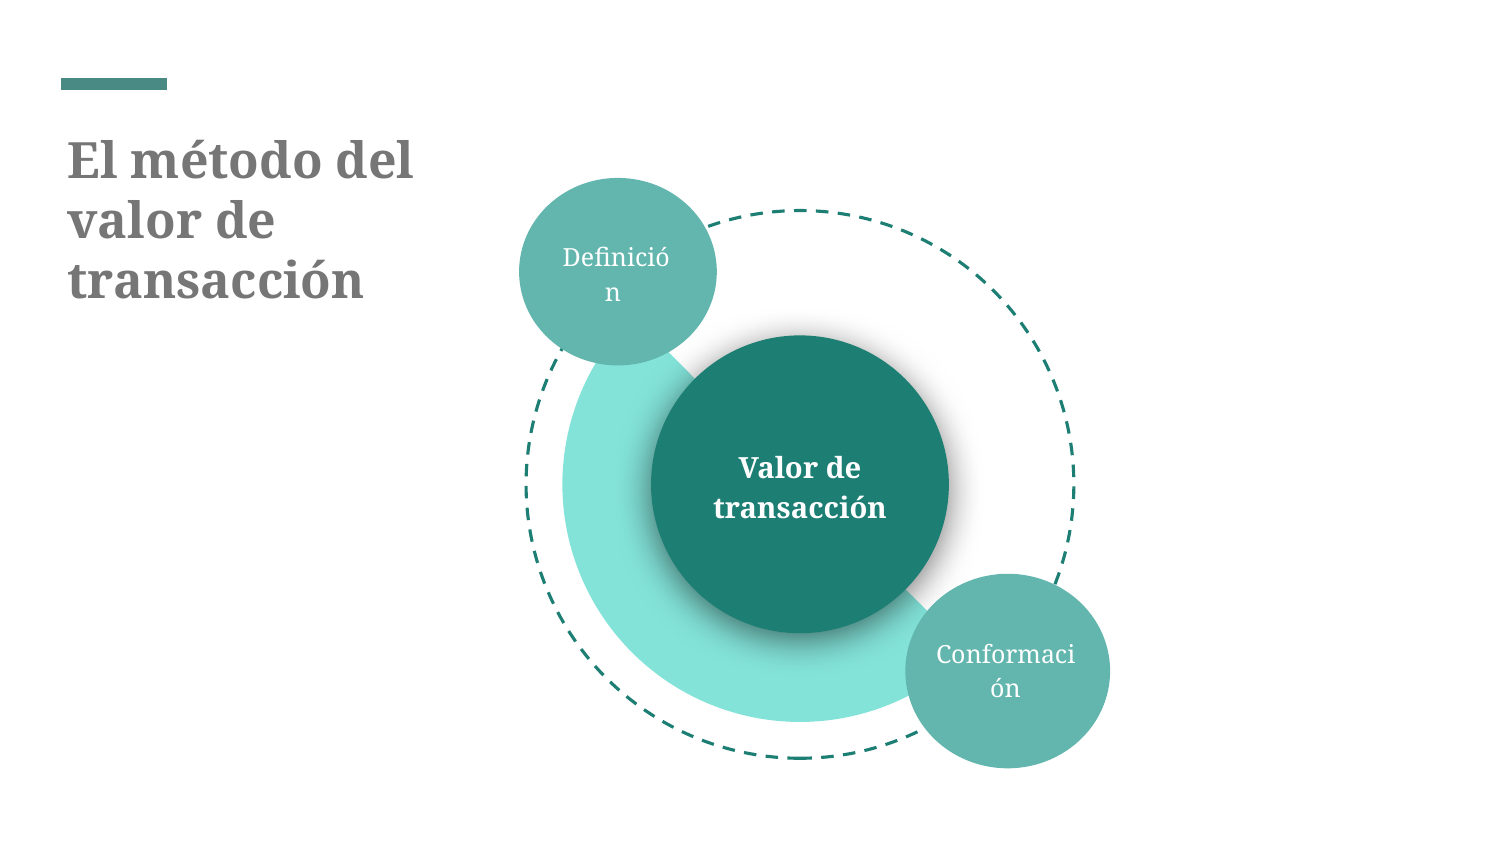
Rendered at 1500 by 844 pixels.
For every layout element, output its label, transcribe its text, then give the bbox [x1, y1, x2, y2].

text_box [905, 573, 1111, 769]
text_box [723, 210, 1075, 572]
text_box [518, 177, 718, 366]
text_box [525, 375, 899, 759]
title El método del valor de transacción [52, 113, 505, 631]
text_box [650, 335, 950, 634]
